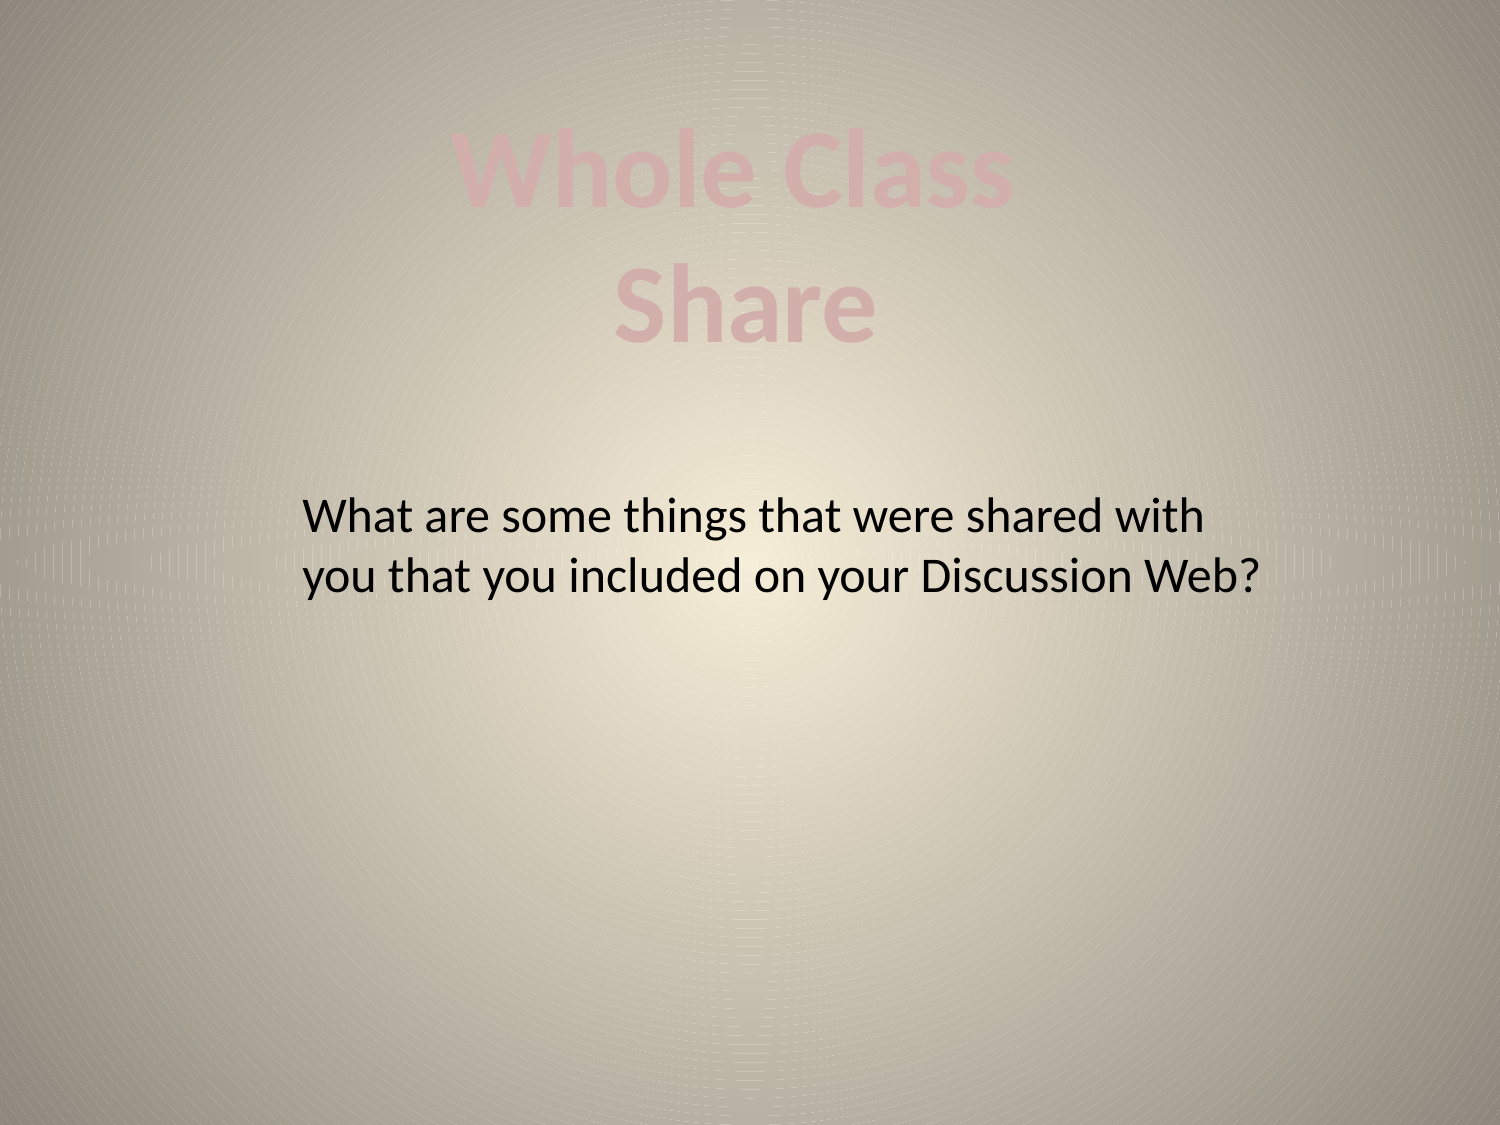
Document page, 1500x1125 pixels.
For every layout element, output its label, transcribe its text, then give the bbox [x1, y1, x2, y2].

text_box Whole Class Share [435, 87, 1057, 373]
text_box What are some things that were shared with you that you included on your Discussion Web? [287, 474, 1285, 610]
